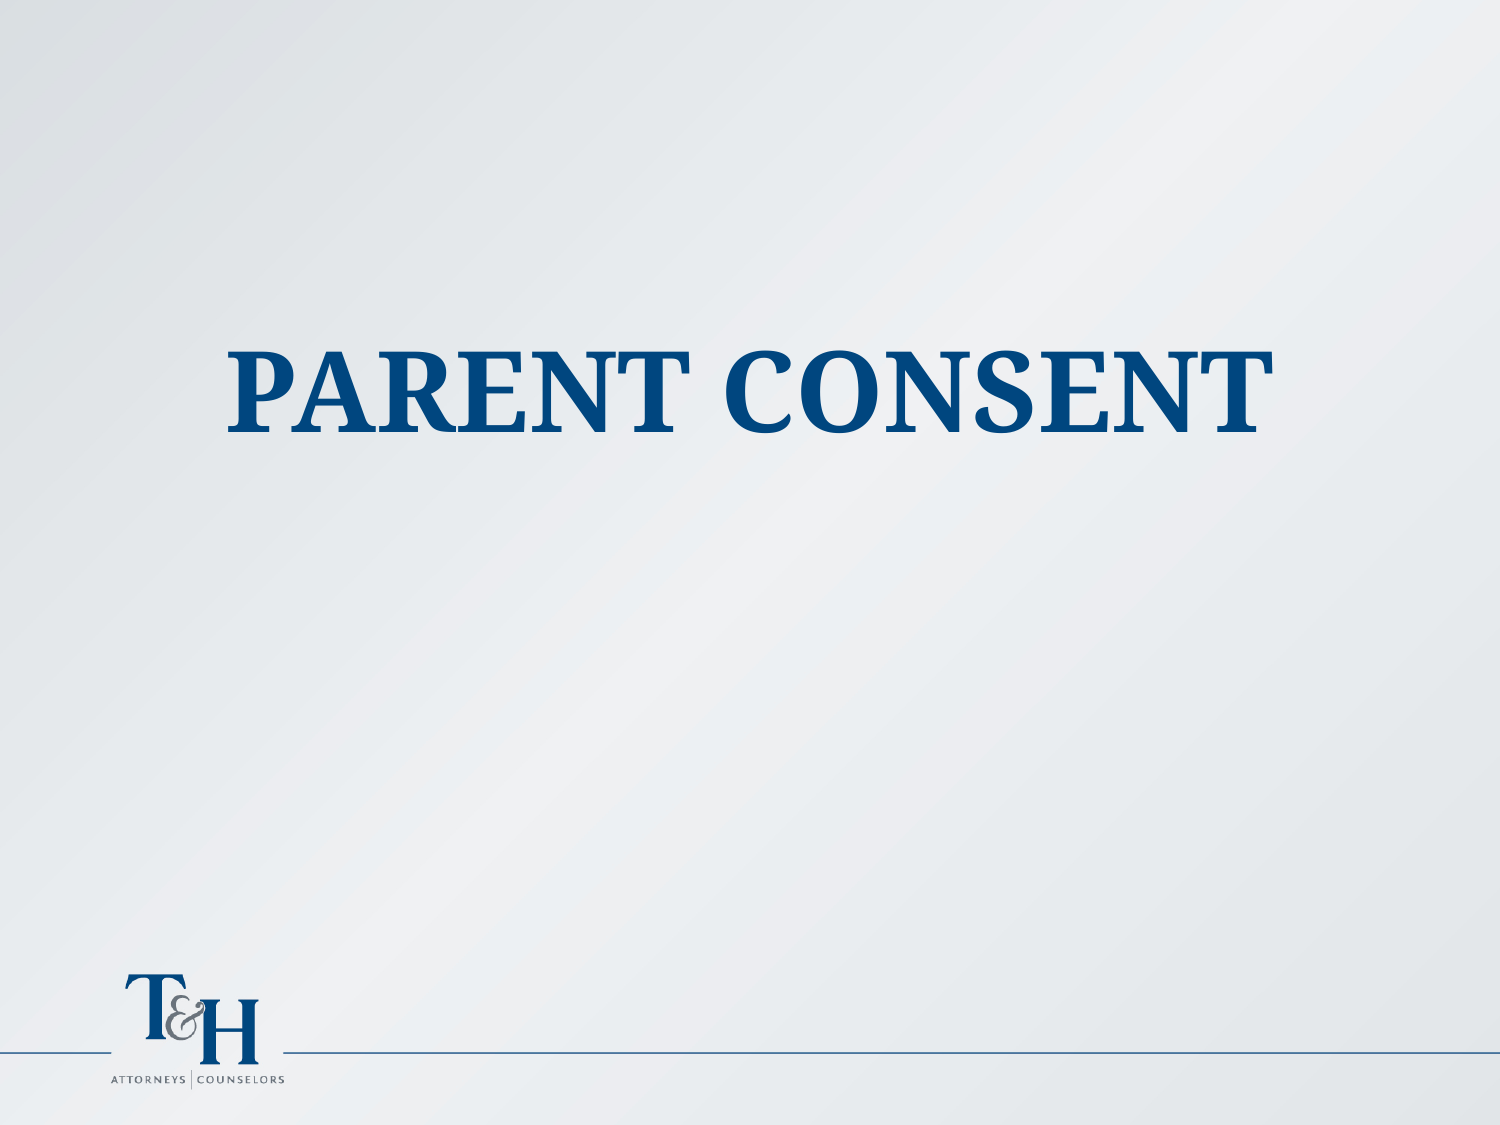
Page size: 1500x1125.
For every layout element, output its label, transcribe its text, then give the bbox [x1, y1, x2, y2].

title Parent consent [112, 312, 1388, 465]
picture [0, 0, 1500, 1125]
